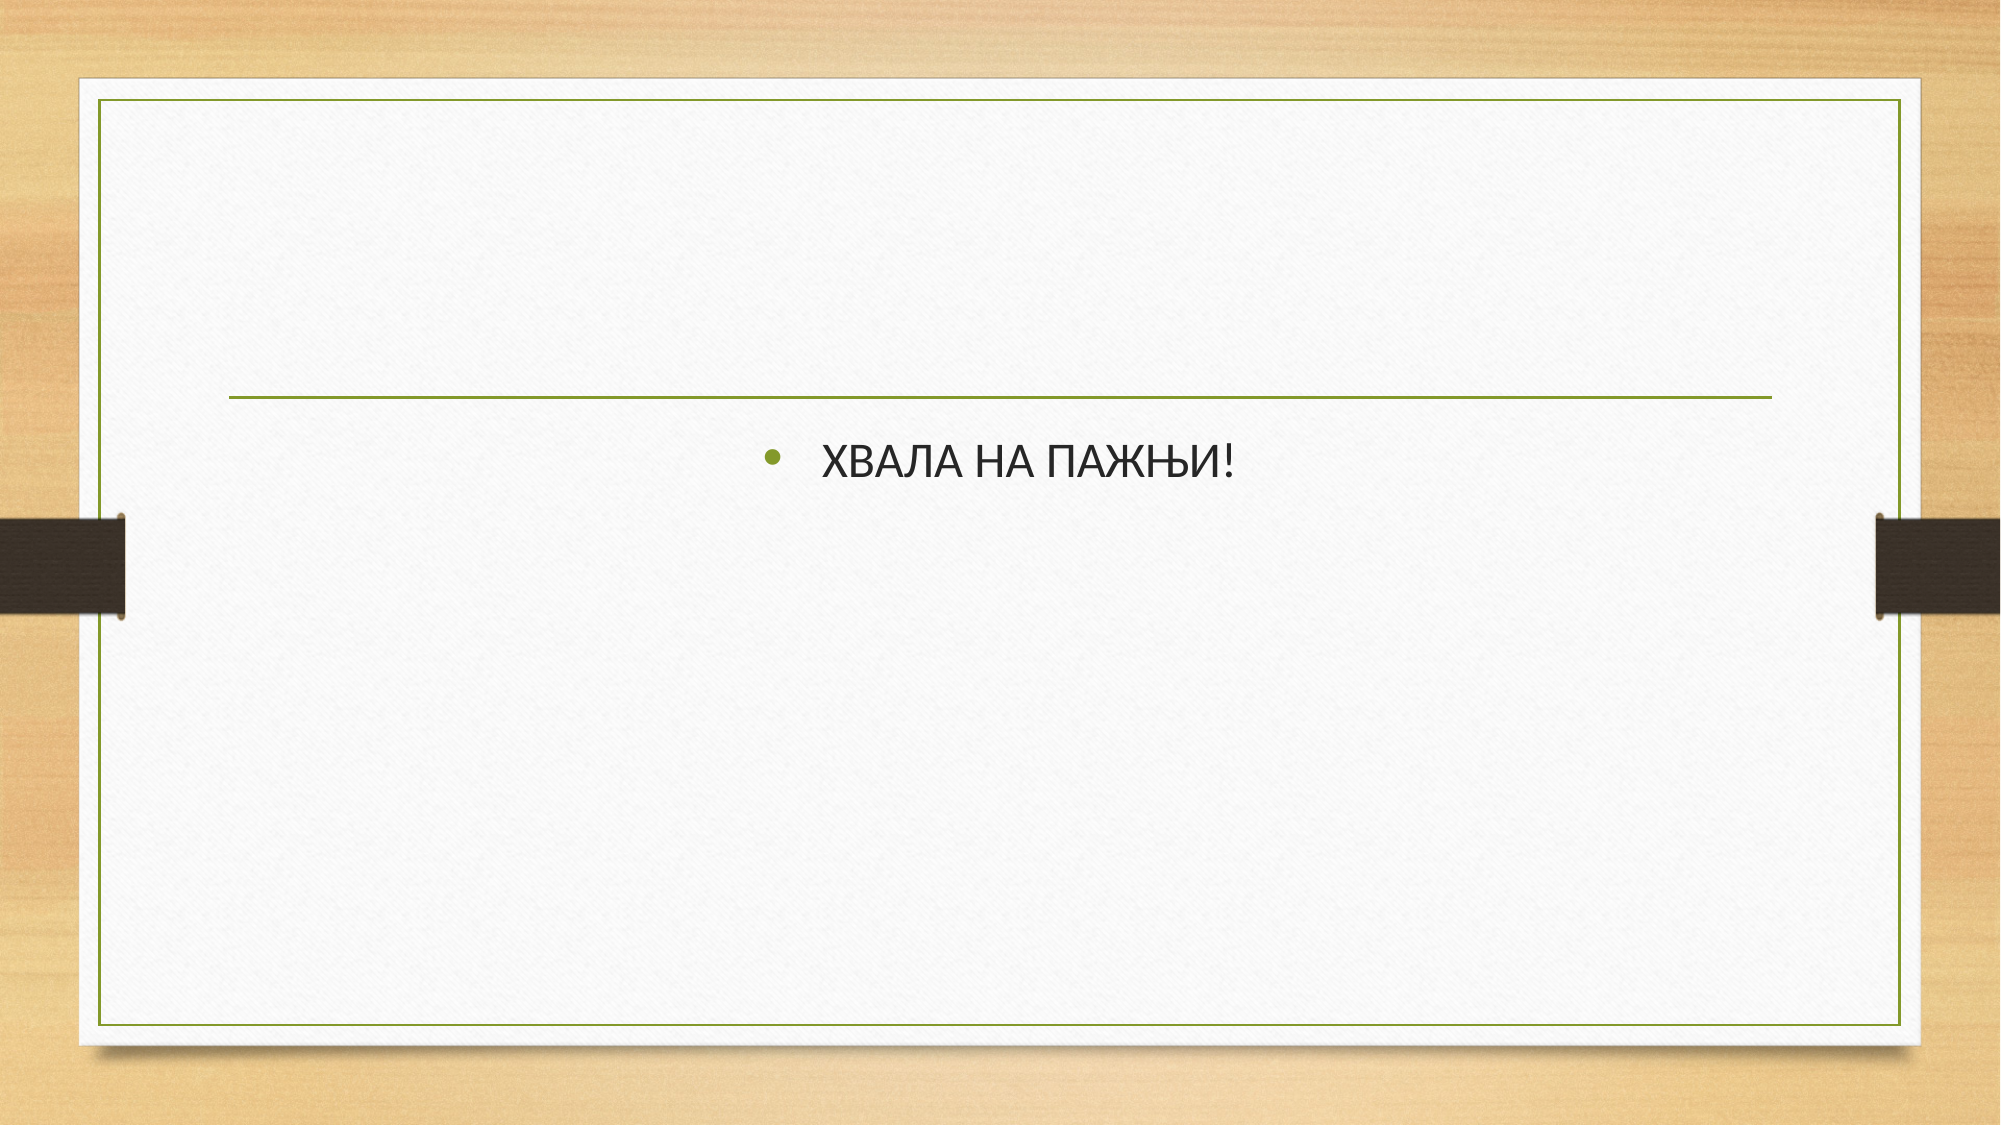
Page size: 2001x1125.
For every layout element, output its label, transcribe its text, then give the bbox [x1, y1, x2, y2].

list ХВАЛА НА ПАЖЊИ! [212, 419, 1788, 964]
picture [0, 0, 2001, 1125]
